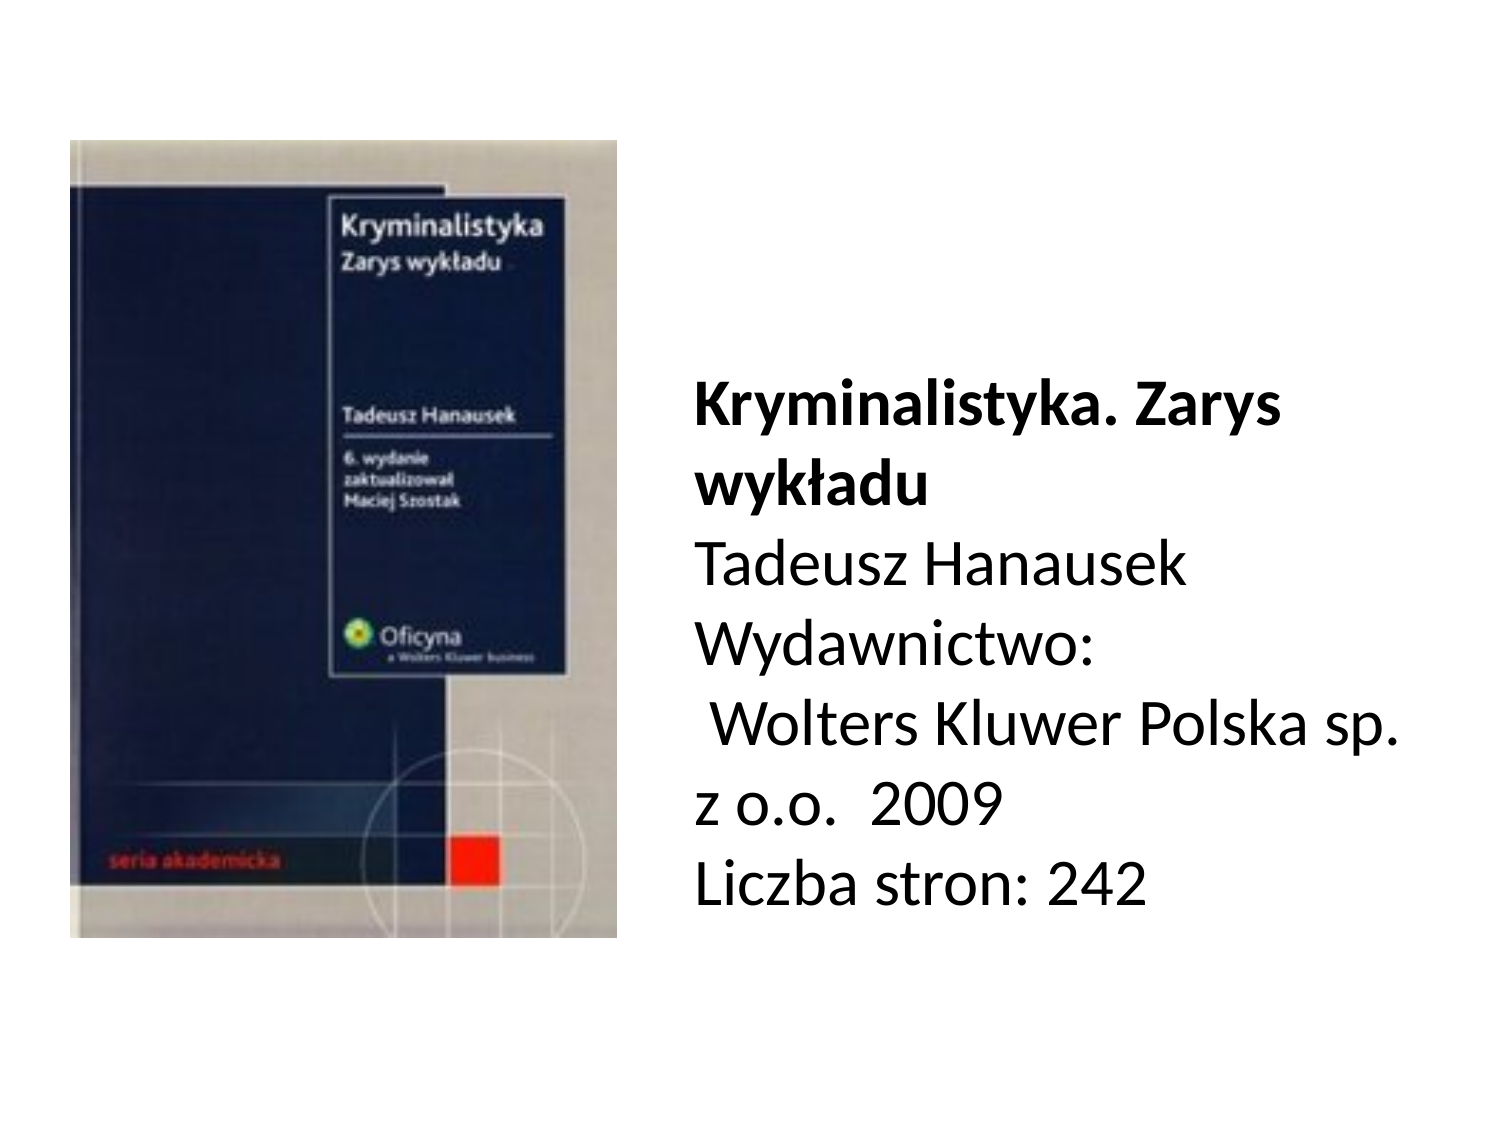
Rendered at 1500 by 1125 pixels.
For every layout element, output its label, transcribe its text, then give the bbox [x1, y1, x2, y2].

picture [70, 140, 617, 938]
text_box Kryminalistyka. Zarys wykładu Tadeusz Hanausek Wydawnictwo: Wolters Kluwer Polska sp. z o.o. 2009 Liczba stron: 242 [679, 351, 1430, 926]
